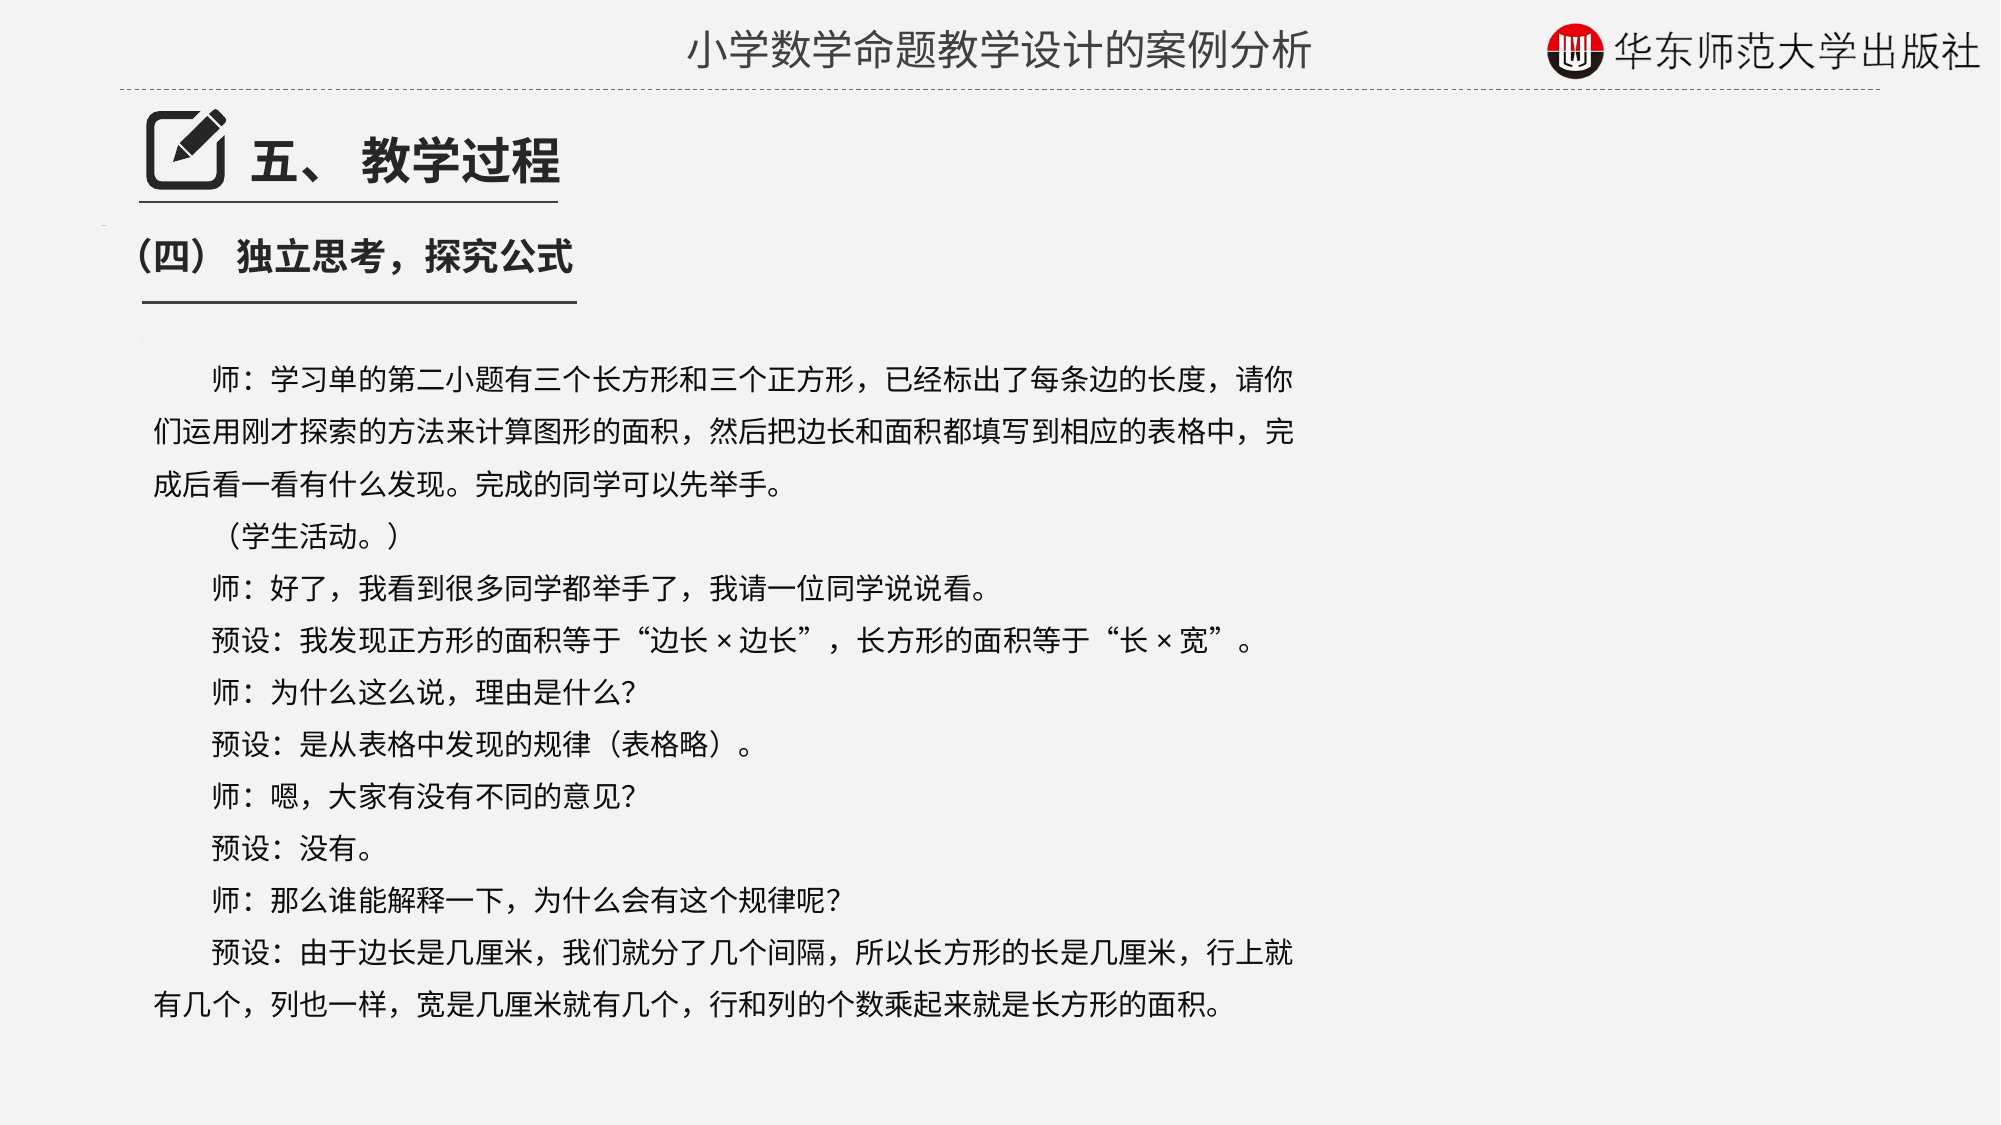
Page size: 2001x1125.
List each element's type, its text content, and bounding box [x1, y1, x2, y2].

text_box 五、 教学过程 [235, 121, 1147, 197]
text_box [146, 111, 225, 190]
text_box （四） 独立思考，探究公式 [101, 225, 692, 286]
text_box 师：学习单的第二小题有三个长方形和三个正方形，已经标出了每条边的长度，请你们运用刚才探索的方法来计算图形的面积，然后把边长和面积都填写到相应的表格中，完成后看一看有什么发现。完成的同学可以先举手。 （学生活动。） 师：好了，我看到很多同学都举手了，我请一位同学说说看。 预设：我发现正方形的面积等于“边长×边长”，长方形的面积等于“长×宽”。 师：为什么这么说，理由是什么？ 预设：是从表格中发现的规律（表格略）。 师：嗯，大家有没有不同的意见？ 预设：没有。 师：那么谁能解释一下，为什么会有这个规律呢？ 预设：由于边长是几厘米，我们就分了几个间隔，所以长方形的长是几厘米，行上就有几个，列也一样，宽是几厘米就有几个，行和列的个数乘起来就是长方形的面积。 [138, 337, 1320, 1029]
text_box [1536, 13, 1989, 83]
text_box [208, 109, 227, 127]
text_box 小学数学命题教学设计的案例分析 [680, 23, 1320, 74]
